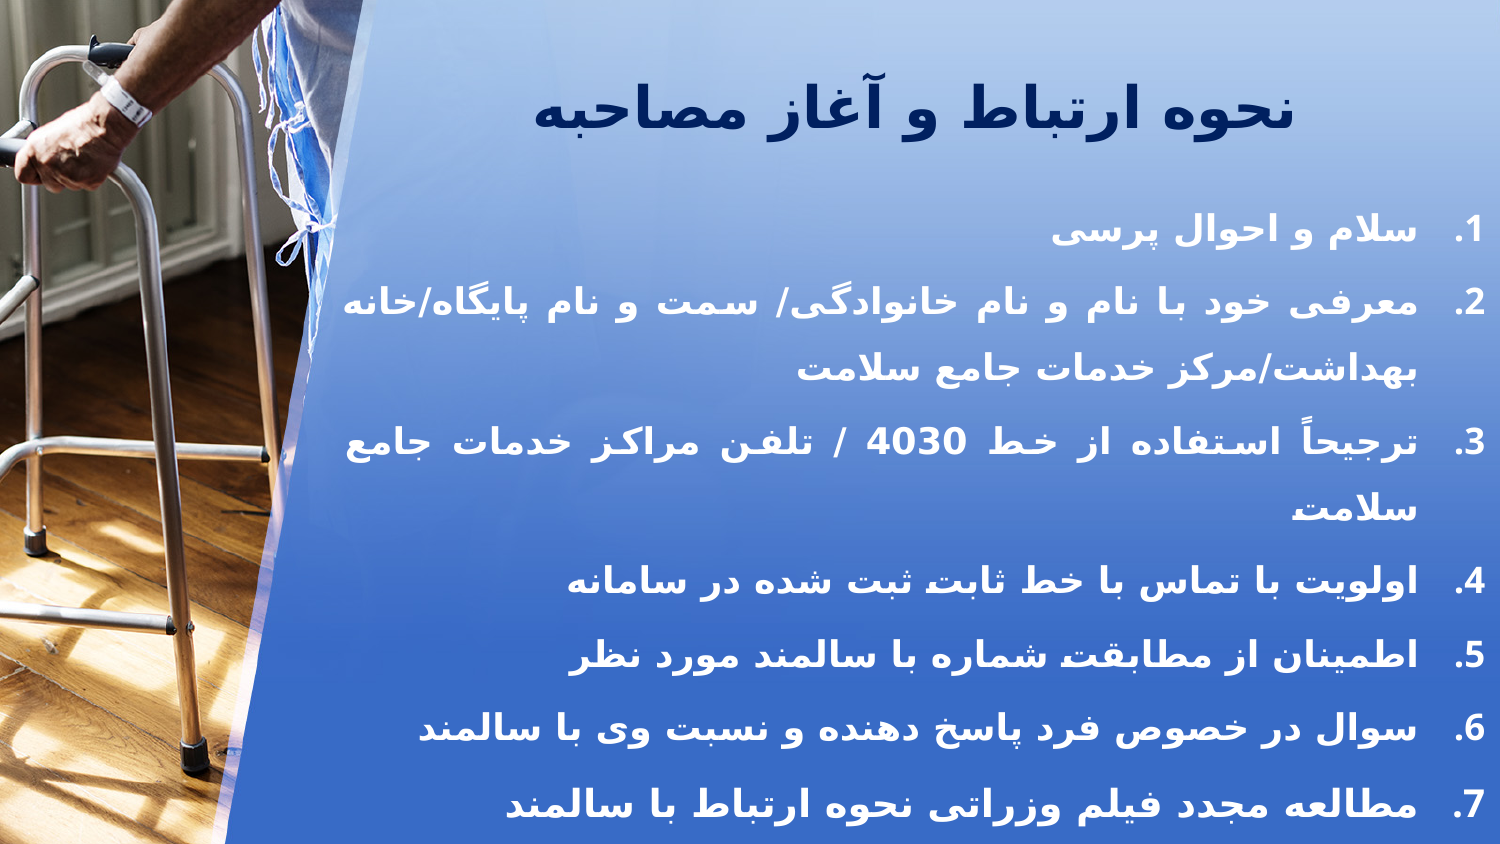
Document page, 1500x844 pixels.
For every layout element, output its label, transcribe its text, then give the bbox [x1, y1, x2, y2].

title نحوه ارتباط و آغاز مصاحبه [350, 35, 1480, 174]
list سلام و احوال پرسی معرفی خود با نام و نام خانوادگی/ سمت و نام پایگاه/خانه بهداشت/مرکز خدمات جامع سلامت ترجیحاً استفاده از خط 4030 / تلفن مراکز خدمات جامع سلامت اولویت با تماس با خط ثابت ثبت شده در سامانه اطمینان از مطابقت شماره با سالمند مورد نظر سوال در خصوص فرد پاسخ دهنده و نسبت وی با سالمند مطالعه مجدد فیلم وزراتی نحوه ارتباط با سالمند [323, 174, 1500, 833]
picture [0, 0, 1500, 844]
